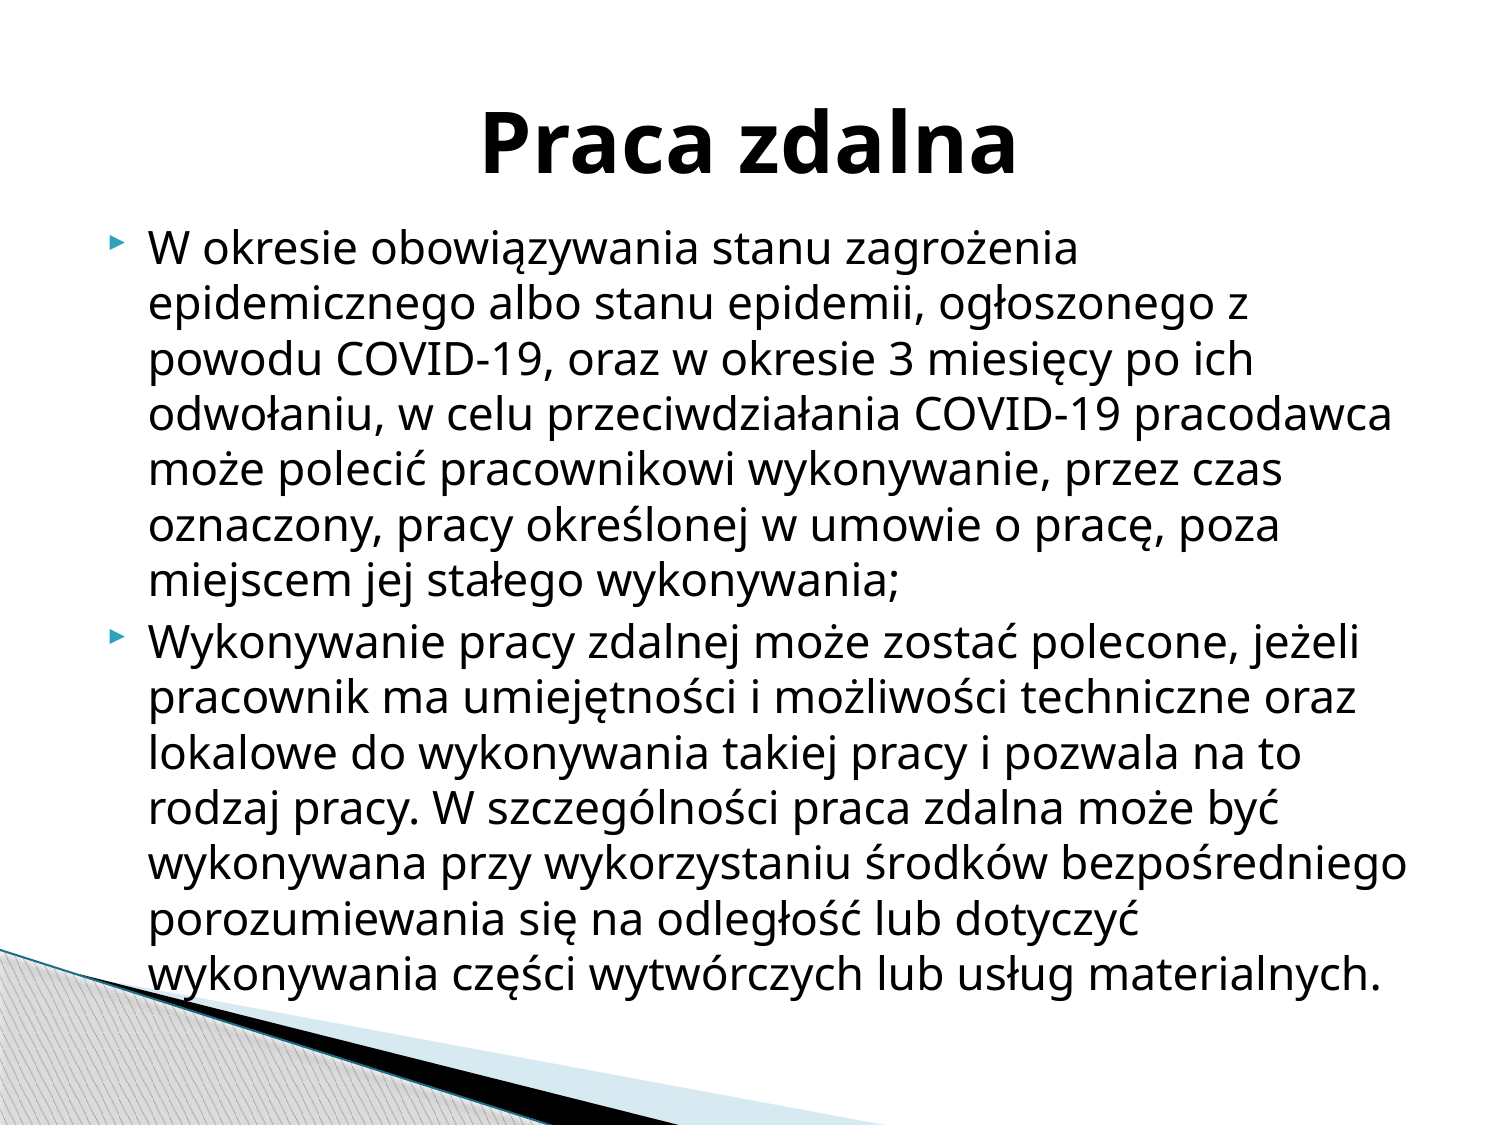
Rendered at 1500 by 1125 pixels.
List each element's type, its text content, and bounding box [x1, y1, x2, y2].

title Praca zdalna [75, 45, 1425, 233]
list W okresie obowiązywania stanu zagrożenia epidemicznego albo stanu epidemii, ogłoszonego z powodu COVID-19, oraz w okresie 3 miesięcy po ich odwołaniu, w celu przeciwdziałania COVID-19 pracodawca może polecić pracownikowi wykonywanie, przez czas oznaczony, pracy określonej w umowie o pracę, poza miejscem jej stałego wykonywania; Wykonywanie pracy zdalnej może zostać polecone, jeżeli pracownik ma umiejętności i możliwości techniczne oraz lokalowe do wykonywania takiej pracy i pozwala na to rodzaj pracy. W szczególności praca zdalna może być wykonywana przy wykorzystaniu środków bezpośredniego porozumiewania się na odległość lub dotyczyć wykonywania części wytwórczych lub usług materialnych. [75, 233, 1425, 1055]
